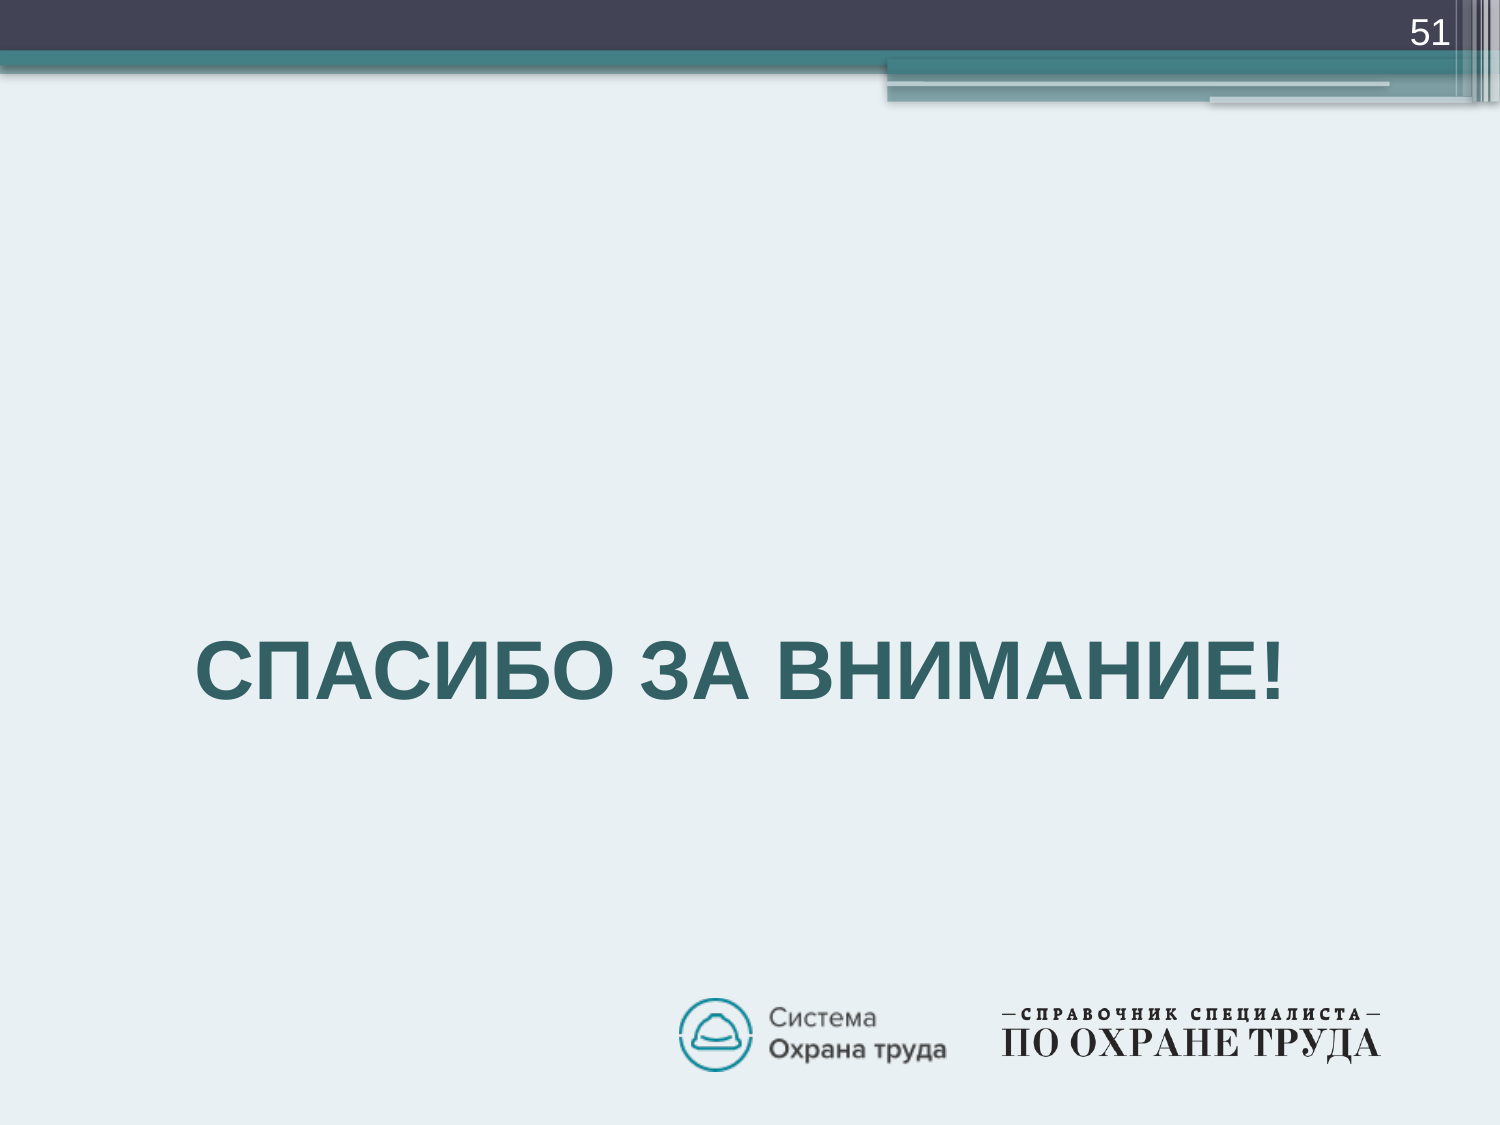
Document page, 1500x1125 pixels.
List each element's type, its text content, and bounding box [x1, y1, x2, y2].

picture [1002, 1008, 1381, 1065]
picture [678, 997, 947, 1072]
slide_number 51 [1341, 0, 1466, 61]
title СПАСИБО ЗА ВНИМАНИЕ! [29, 385, 1453, 1083]
